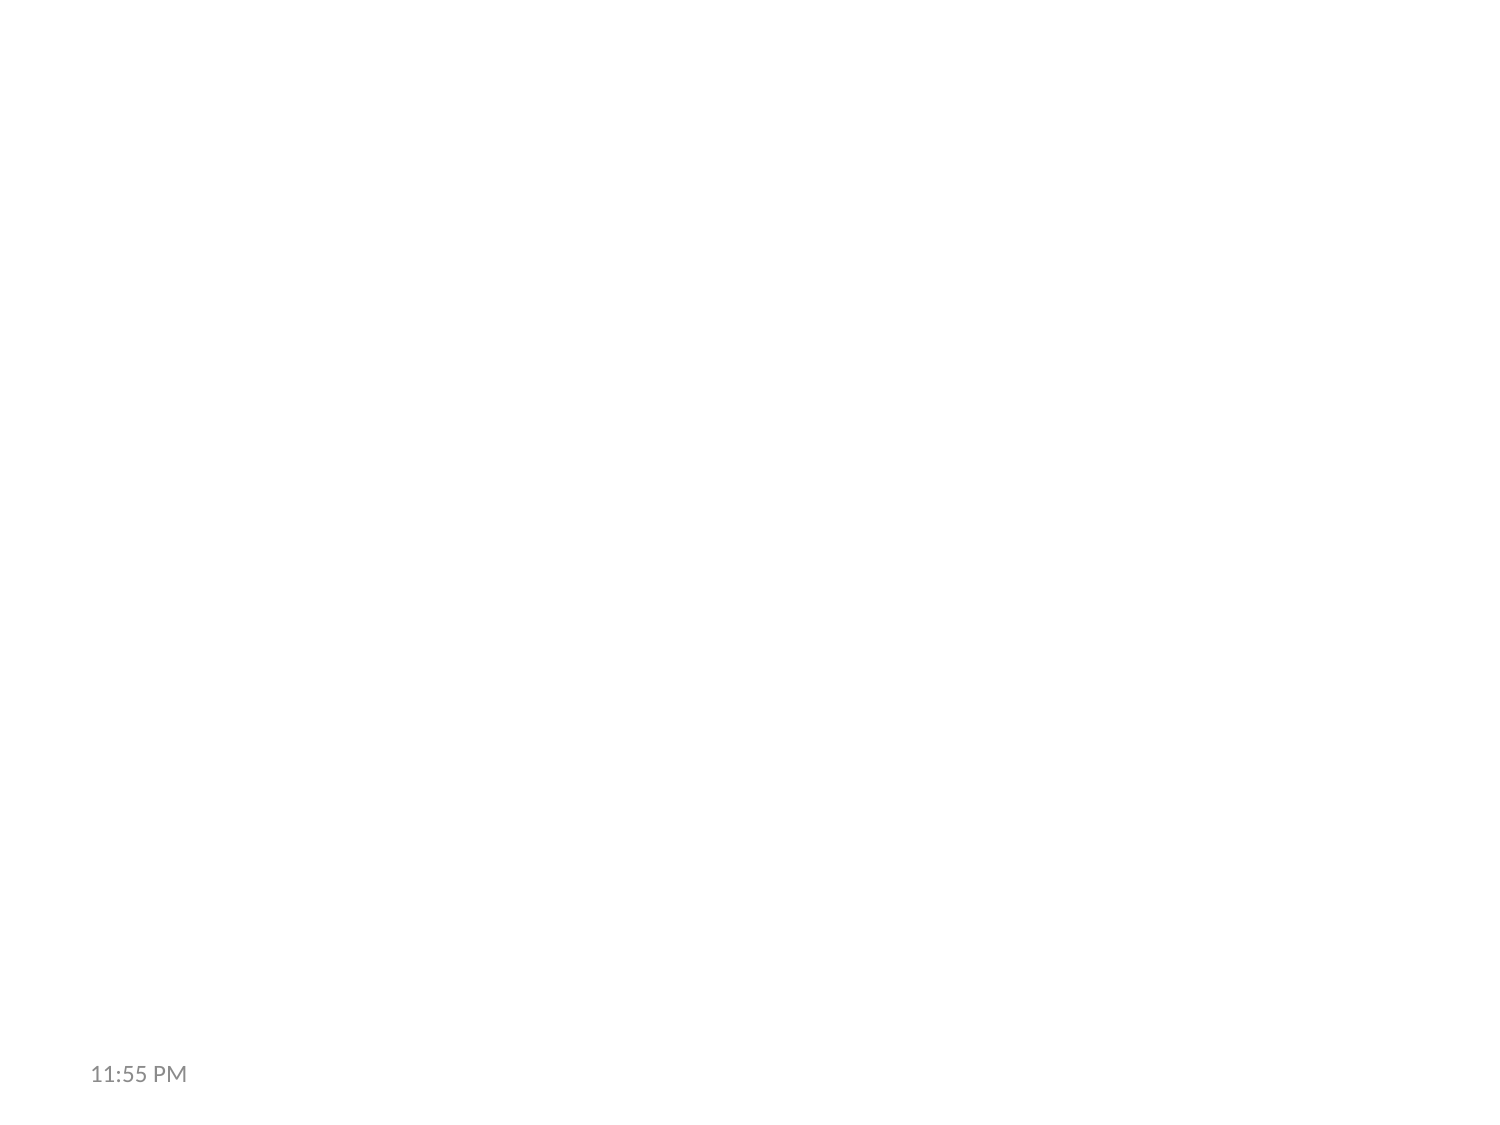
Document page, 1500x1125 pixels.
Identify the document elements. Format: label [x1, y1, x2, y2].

slide_number [75, 1042, 425, 1103]
